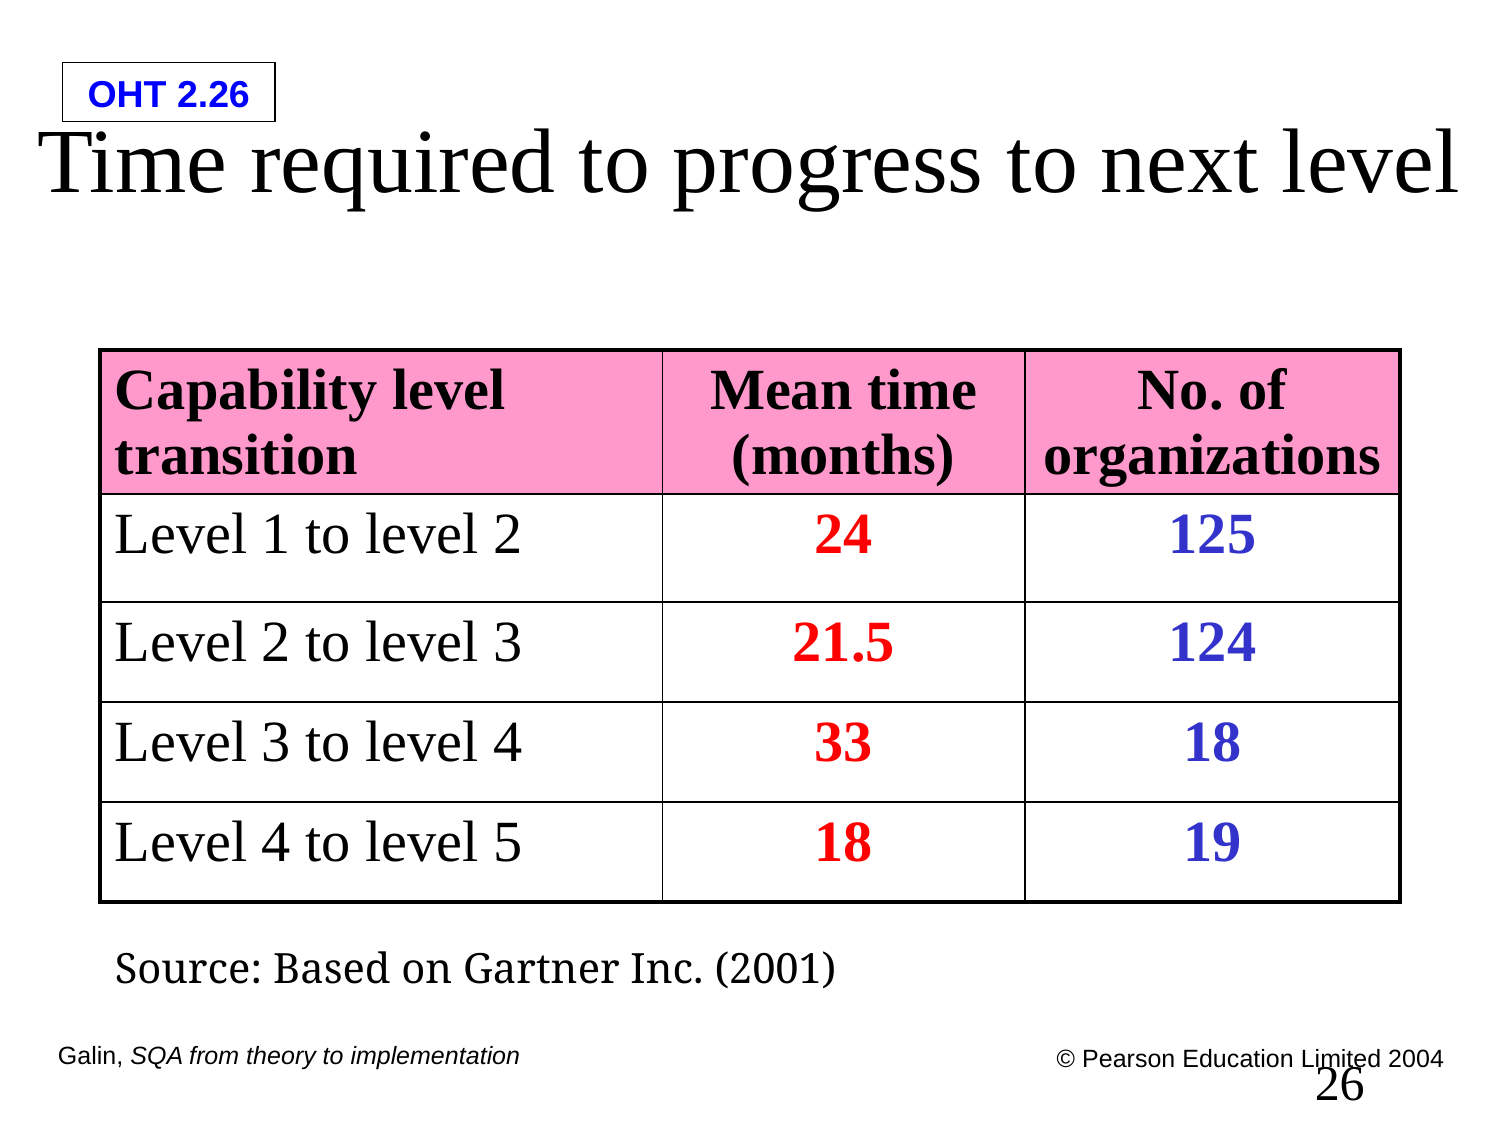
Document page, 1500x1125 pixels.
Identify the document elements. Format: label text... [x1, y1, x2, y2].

table_header Mean time (months) [663, 352, 1024, 493]
table_cell 124 [1026, 603, 1398, 701]
table_header Capability level transition [102, 352, 662, 493]
table_cell Level 3 to level 4 [102, 703, 662, 801]
table_cell Level 1 to level 2 [102, 495, 662, 601]
table_cell 24 [663, 495, 1024, 601]
table_cell 21.5 [663, 603, 1024, 701]
table_cell 18 [663, 803, 1024, 900]
text_box Source: Based on Gartner Inc. (2001) [99, 934, 916, 1000]
table_cell 19 [1026, 803, 1398, 900]
table_cell Level 2 to level 3 [102, 603, 662, 701]
table_header No. of organizations [1026, 352, 1398, 493]
title Time required to progress to next level [0, 62, 1500, 251]
table_cell Level 4 to level 5 [102, 803, 662, 900]
table_cell 33 [663, 703, 1024, 801]
table_cell 125 [1026, 495, 1398, 601]
table_cell 18 [1026, 703, 1398, 801]
slide_number 26 [1299, 1042, 1425, 1103]
